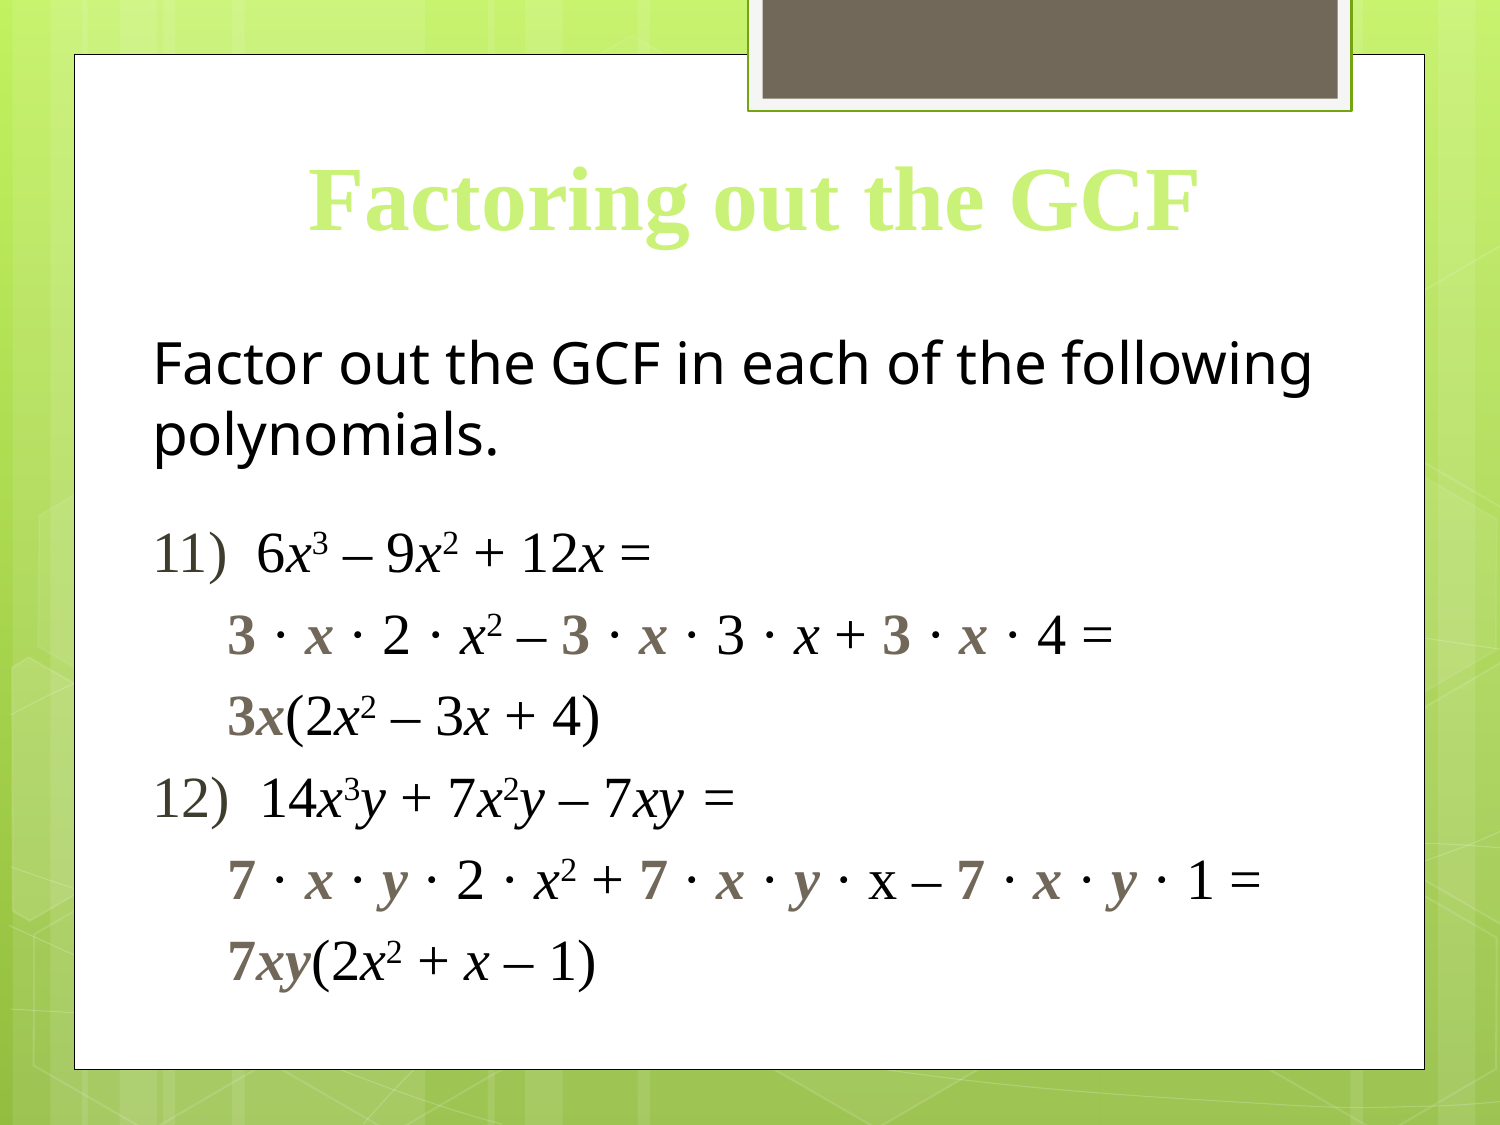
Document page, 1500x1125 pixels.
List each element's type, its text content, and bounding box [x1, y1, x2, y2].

text_box 11) 6x3 – 9x2 + 12x = 3 · x · 2 · x2 – 3 · x · 3 · x + 3 · x · 4 = 3x(2x2 – 3x + 4) 12) 14x3y + 7x2y – 7xy = 7 · x · y · 2 · x2 + 7 · x · y · x – 7 · x · y · 1 = 7xy(2x2 + x – 1) [137, 506, 1413, 1000]
text_box Factoring out the GCF [80, 143, 1431, 244]
text_box Factor out the GCF in each of the following polynomials. [137, 319, 1338, 474]
